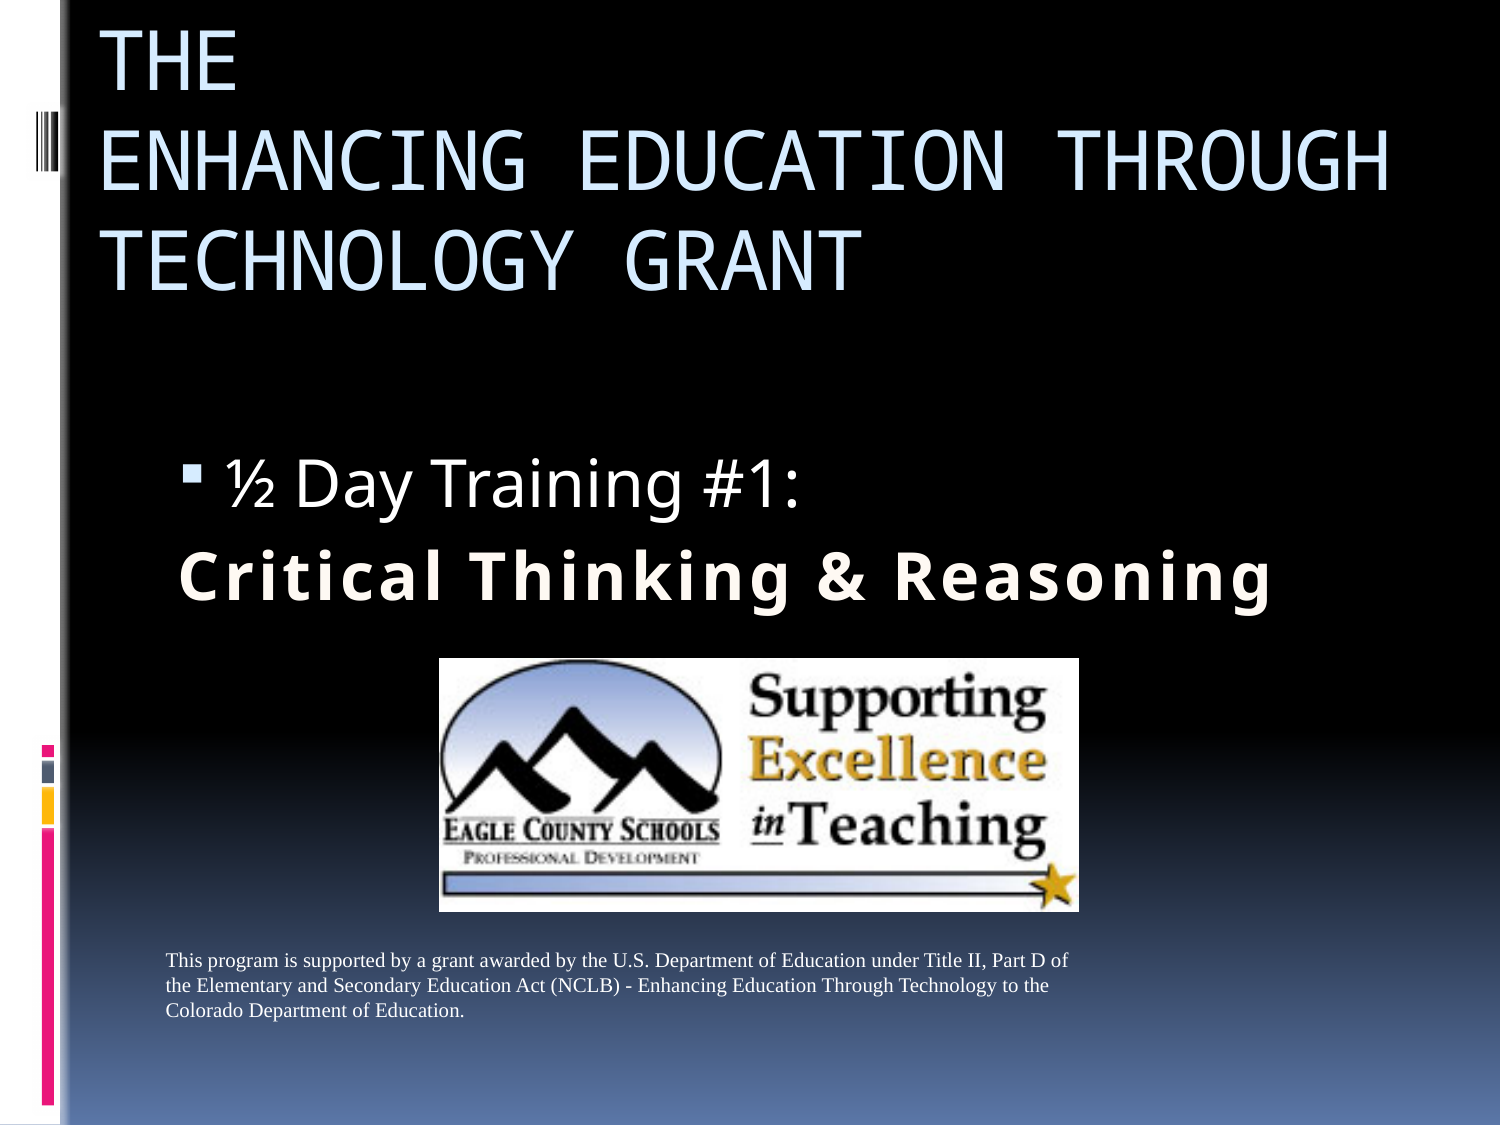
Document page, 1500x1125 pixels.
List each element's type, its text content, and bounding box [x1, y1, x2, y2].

picture [438, 658, 1079, 912]
list ½ Day Training #1: Critical Thinking & Reasoning [153, 434, 1370, 661]
title The Enhancing Education Through Technology Grant [81, 0, 1411, 475]
text_box This program is supported by a grant awarded by the U.S. Department of Education under Title II, Part D of the Elementary and Secondary Education Act (NCLB) - Enhancing Education Through Technology to the Colorado Department of Education. [165, 938, 1079, 1031]
